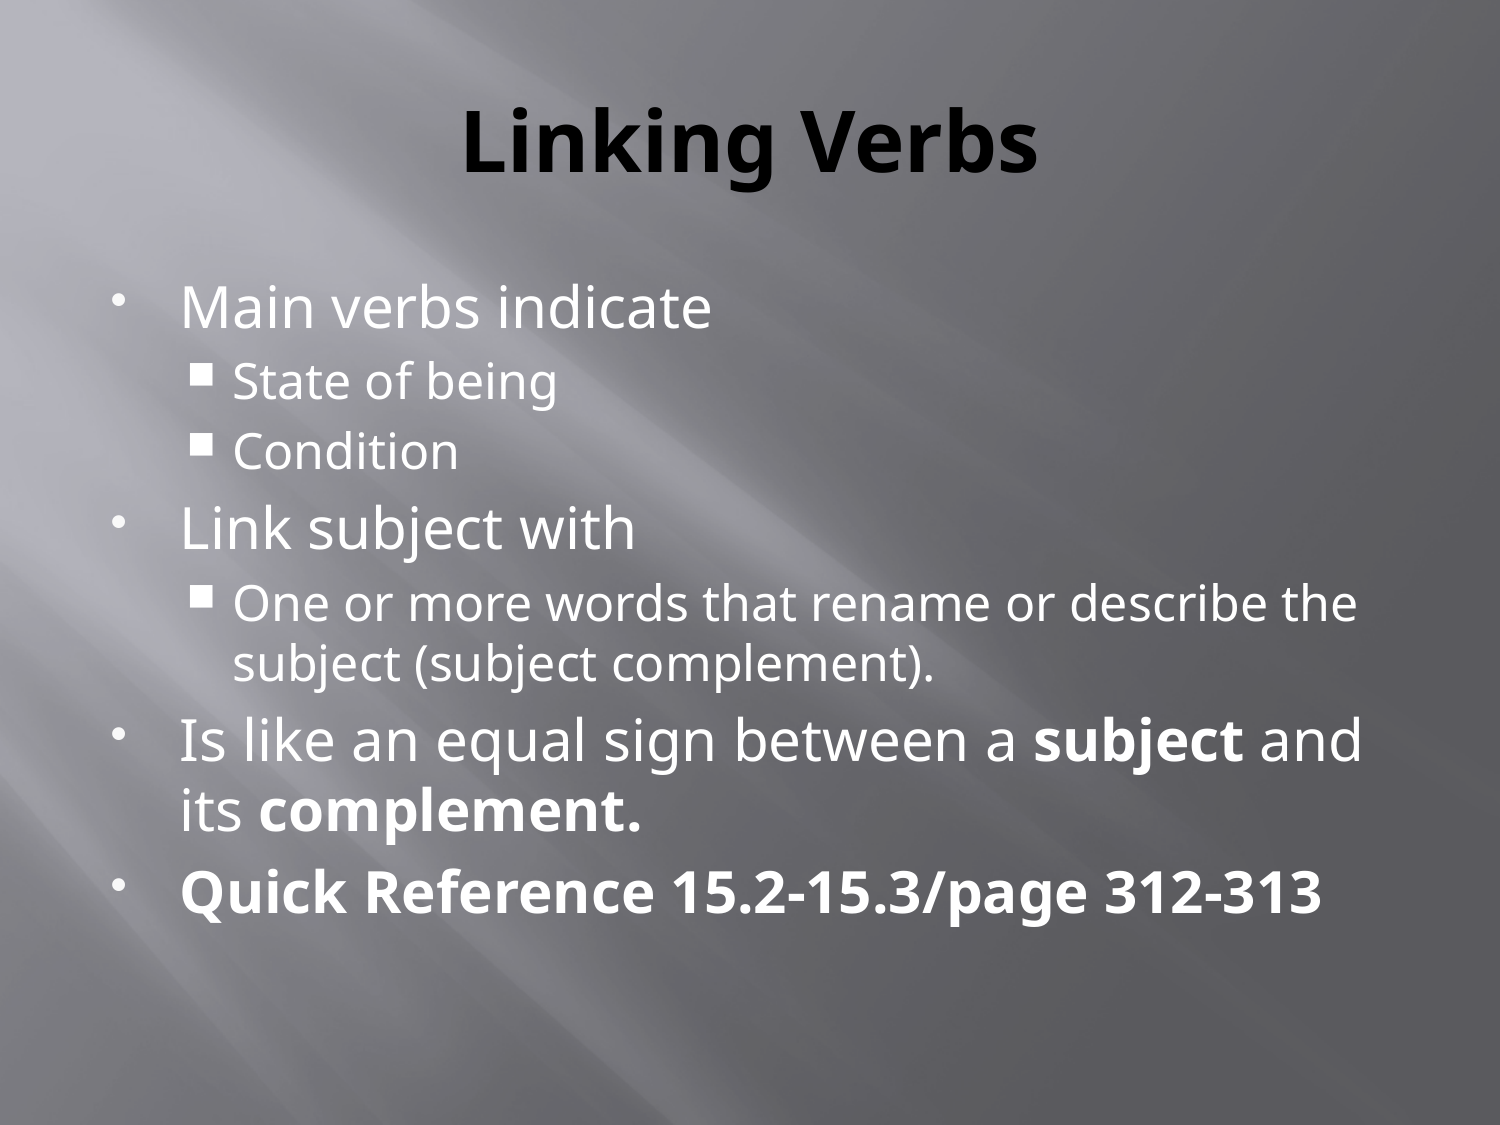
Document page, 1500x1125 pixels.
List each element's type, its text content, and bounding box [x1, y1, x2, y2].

list Main verbs indicate State of being Condition Link subject with One or more words that rename or describe the subject (subject complement). Is like an equal sign between a subject and its complement. Quick Reference 15.2-15.3/page 312-313 [75, 262, 1425, 1035]
title Linking Verbs [75, 45, 1425, 233]
